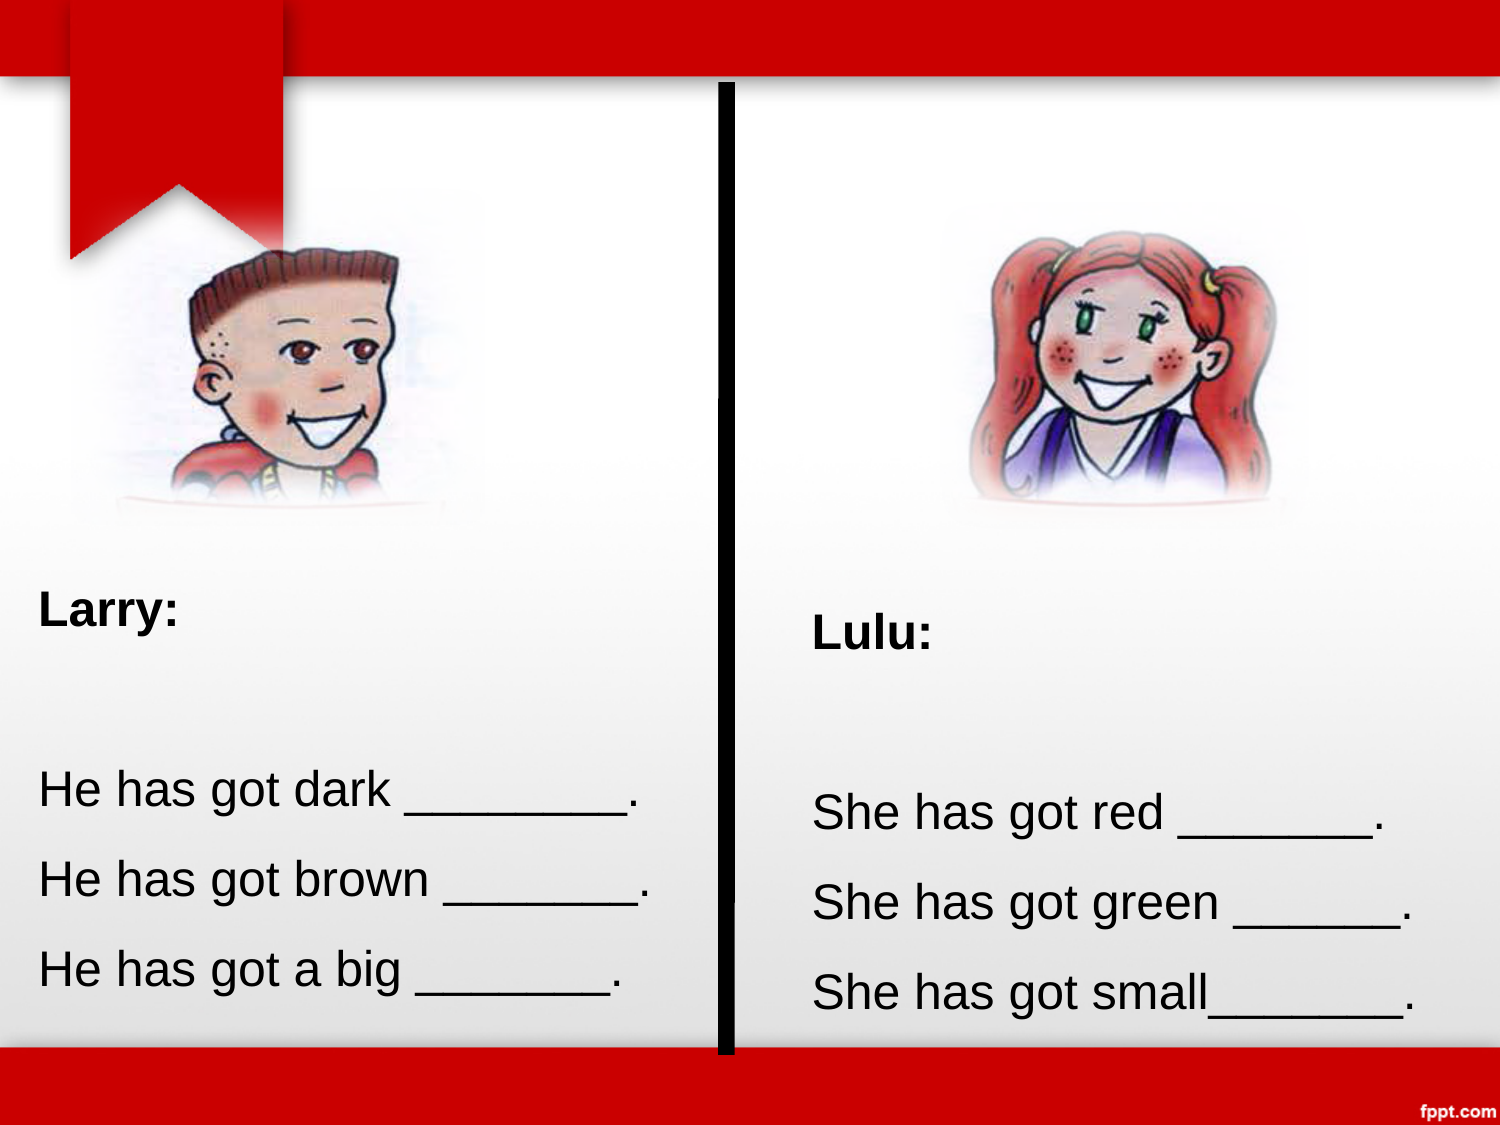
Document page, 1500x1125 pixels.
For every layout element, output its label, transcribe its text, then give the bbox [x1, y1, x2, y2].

text_box Larry: He has got dark ________. He has got brown _______. He has got a big _______. [23, 538, 680, 1004]
picture [0, 0, 1500, 1125]
text_box Lulu: She has got red _______. She has got green ______. She has got small_______. [796, 562, 1454, 1028]
